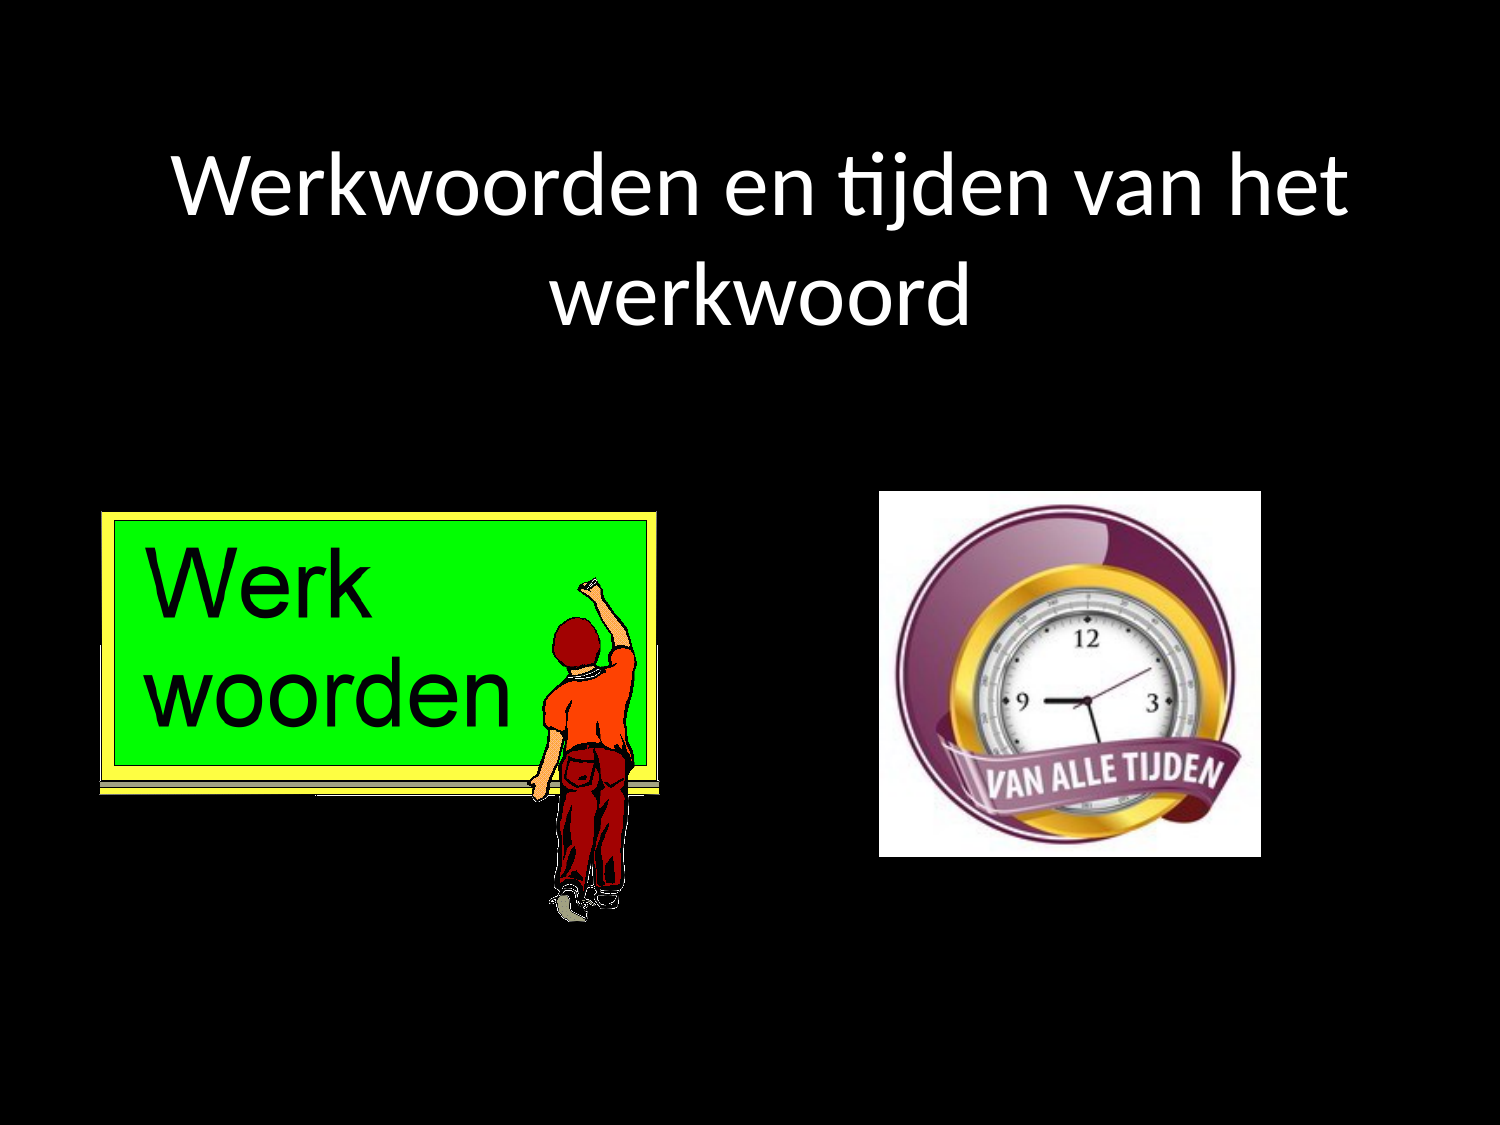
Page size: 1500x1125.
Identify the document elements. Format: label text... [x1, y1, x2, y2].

picture [88, 503, 669, 929]
picture [879, 491, 1261, 857]
title Werkwoorden en tijden van het werkwoord [123, 113, 1399, 355]
